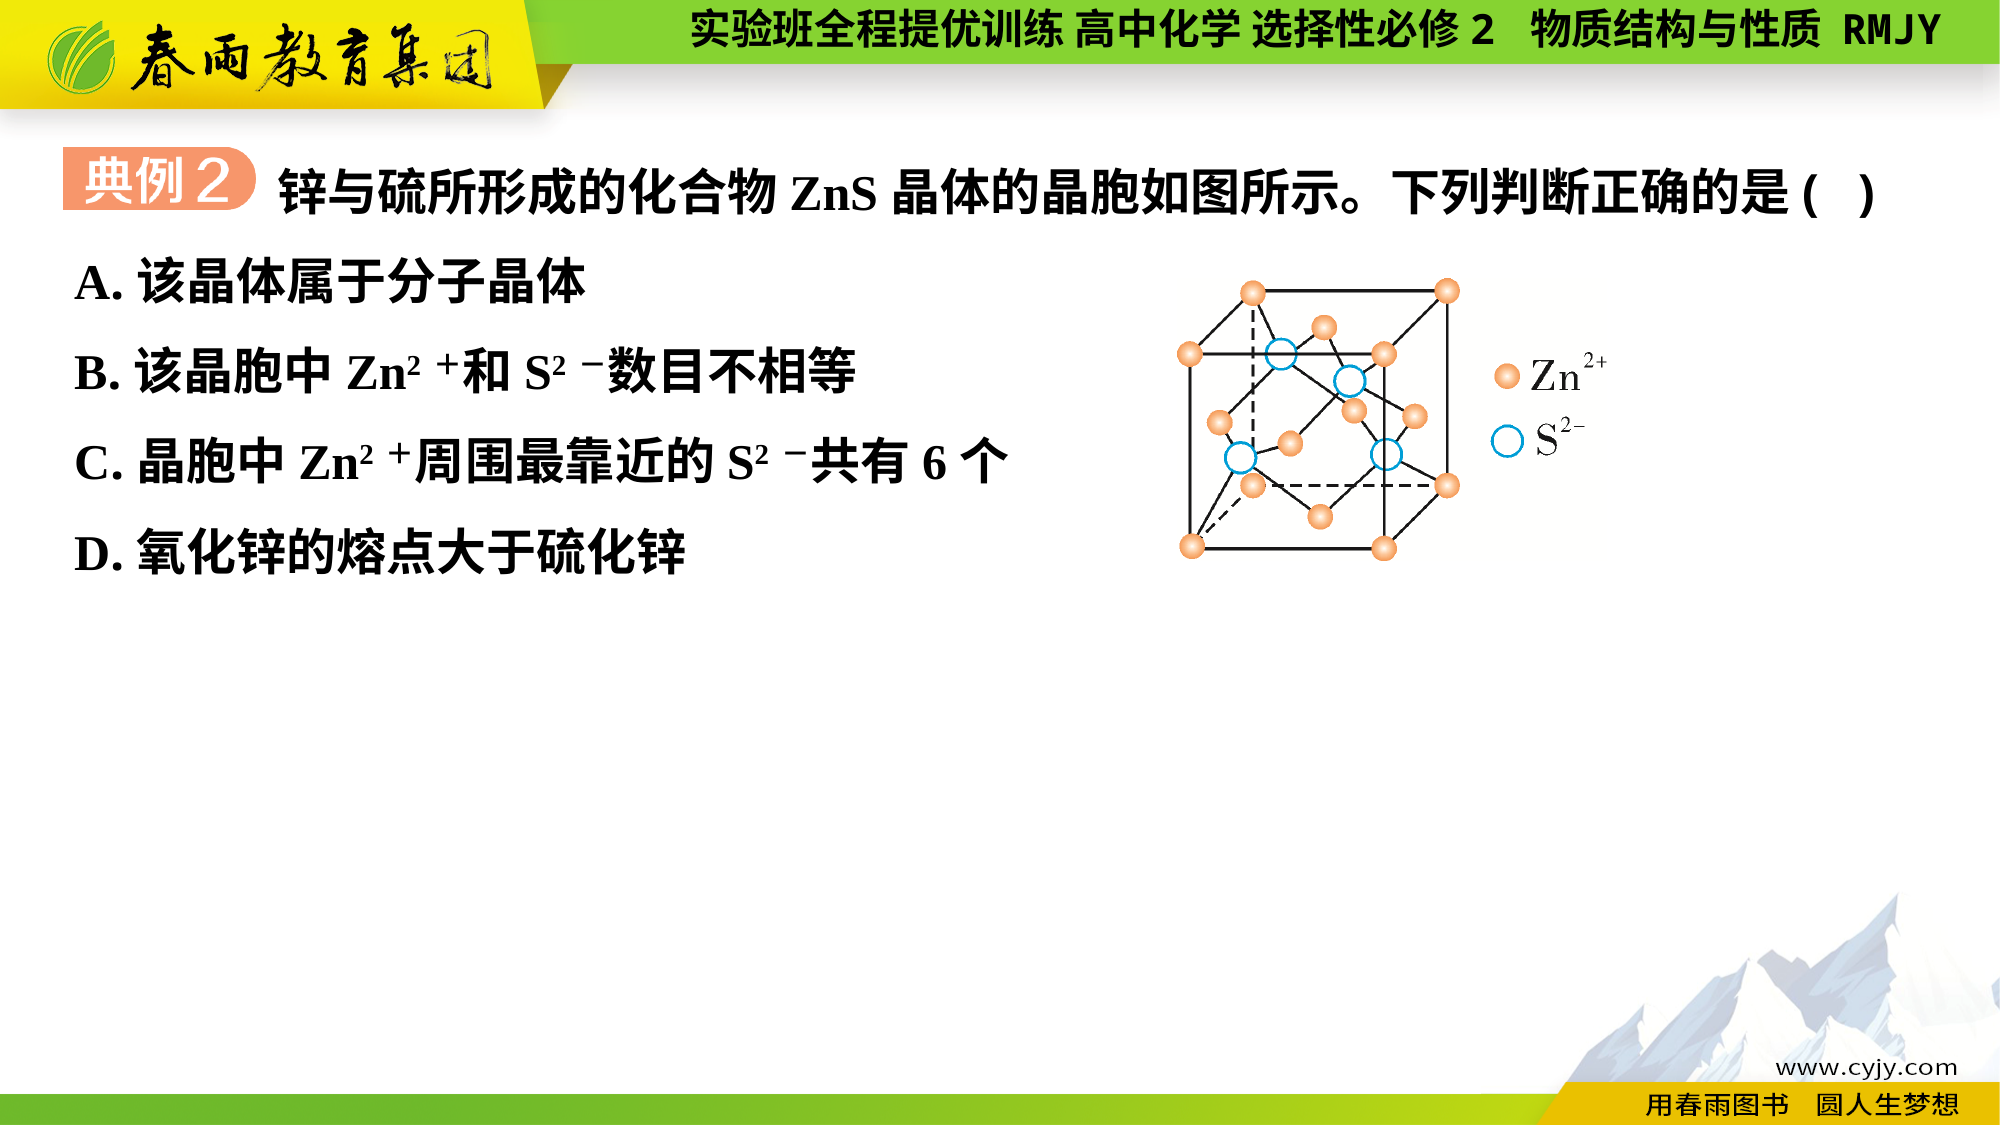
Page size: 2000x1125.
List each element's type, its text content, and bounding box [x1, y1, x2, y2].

list 锌与硫所形成的化合物ZnS晶体的晶胞如图所示。下列判断正确的是( ) A.该晶体属于分子晶体 B.该晶胞中Zn2＋和S2－数目不相等 C.晶胞中Zn2＋周围最靠近的S2－共有6个 D.氧化锌的熔点大于硫化锌 [59, 122, 1944, 592]
picture [0, 0, 2000, 1125]
